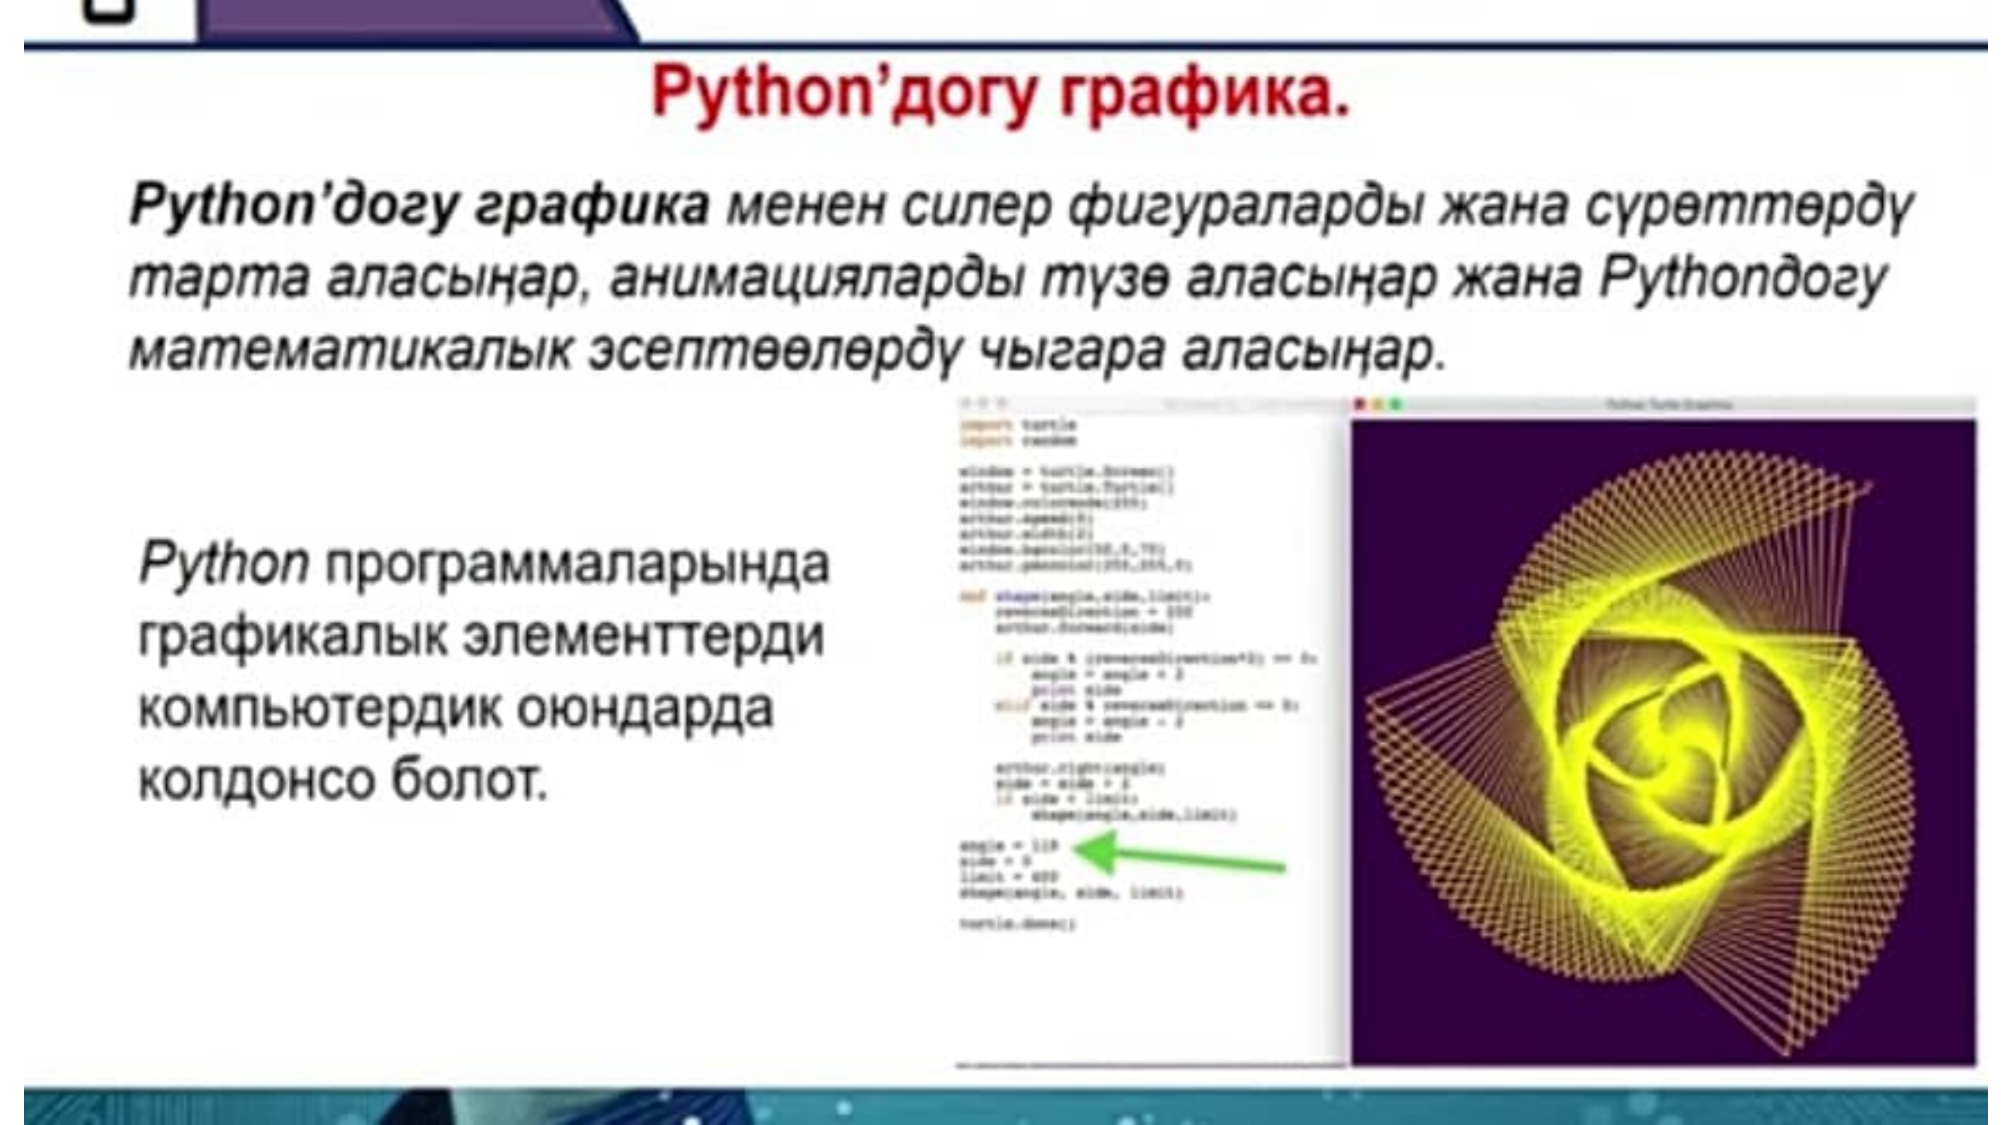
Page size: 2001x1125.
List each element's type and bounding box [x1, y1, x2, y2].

list [24, 0, 1988, 1125]
